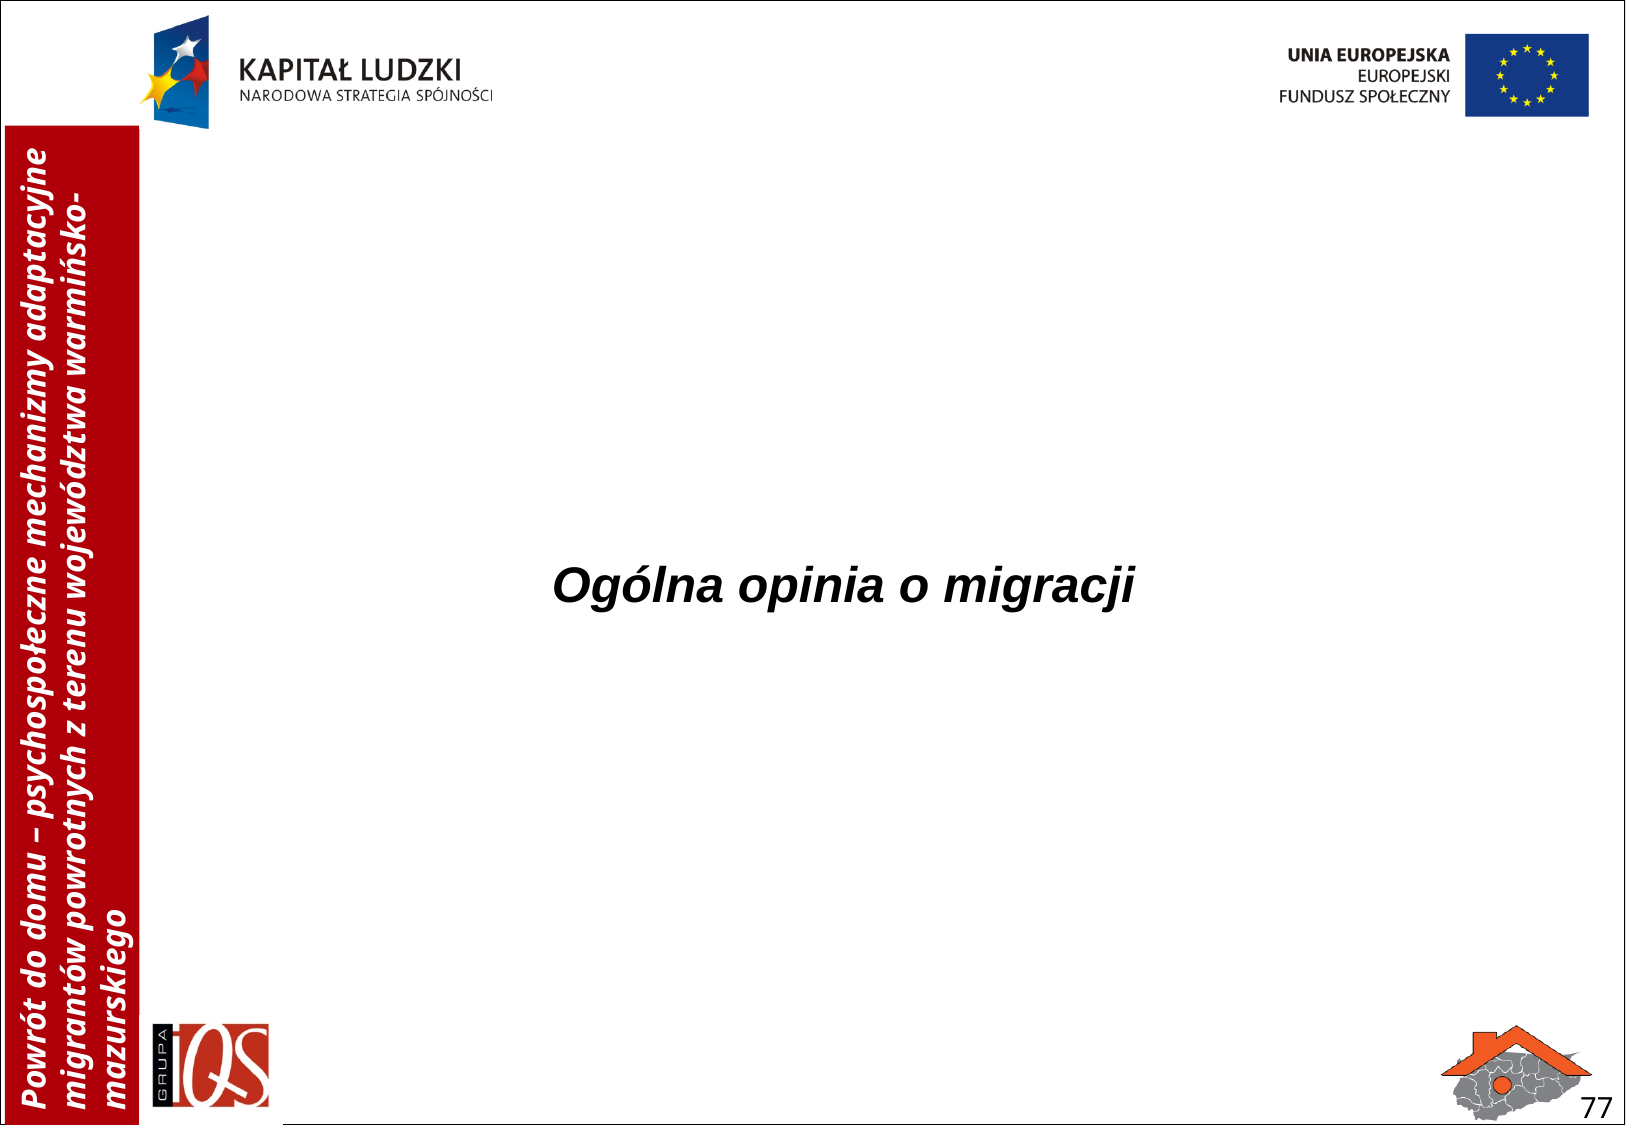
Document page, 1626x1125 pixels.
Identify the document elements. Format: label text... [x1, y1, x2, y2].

picture [139, 15, 492, 129]
slide_number 77 [1515, 1082, 1625, 1125]
picture [1515, 1023, 1594, 1082]
list Ogólna opinia o migracji [226, 545, 1515, 1125]
picture [1250, 7, 1617, 143]
picture [139, 1015, 226, 1125]
